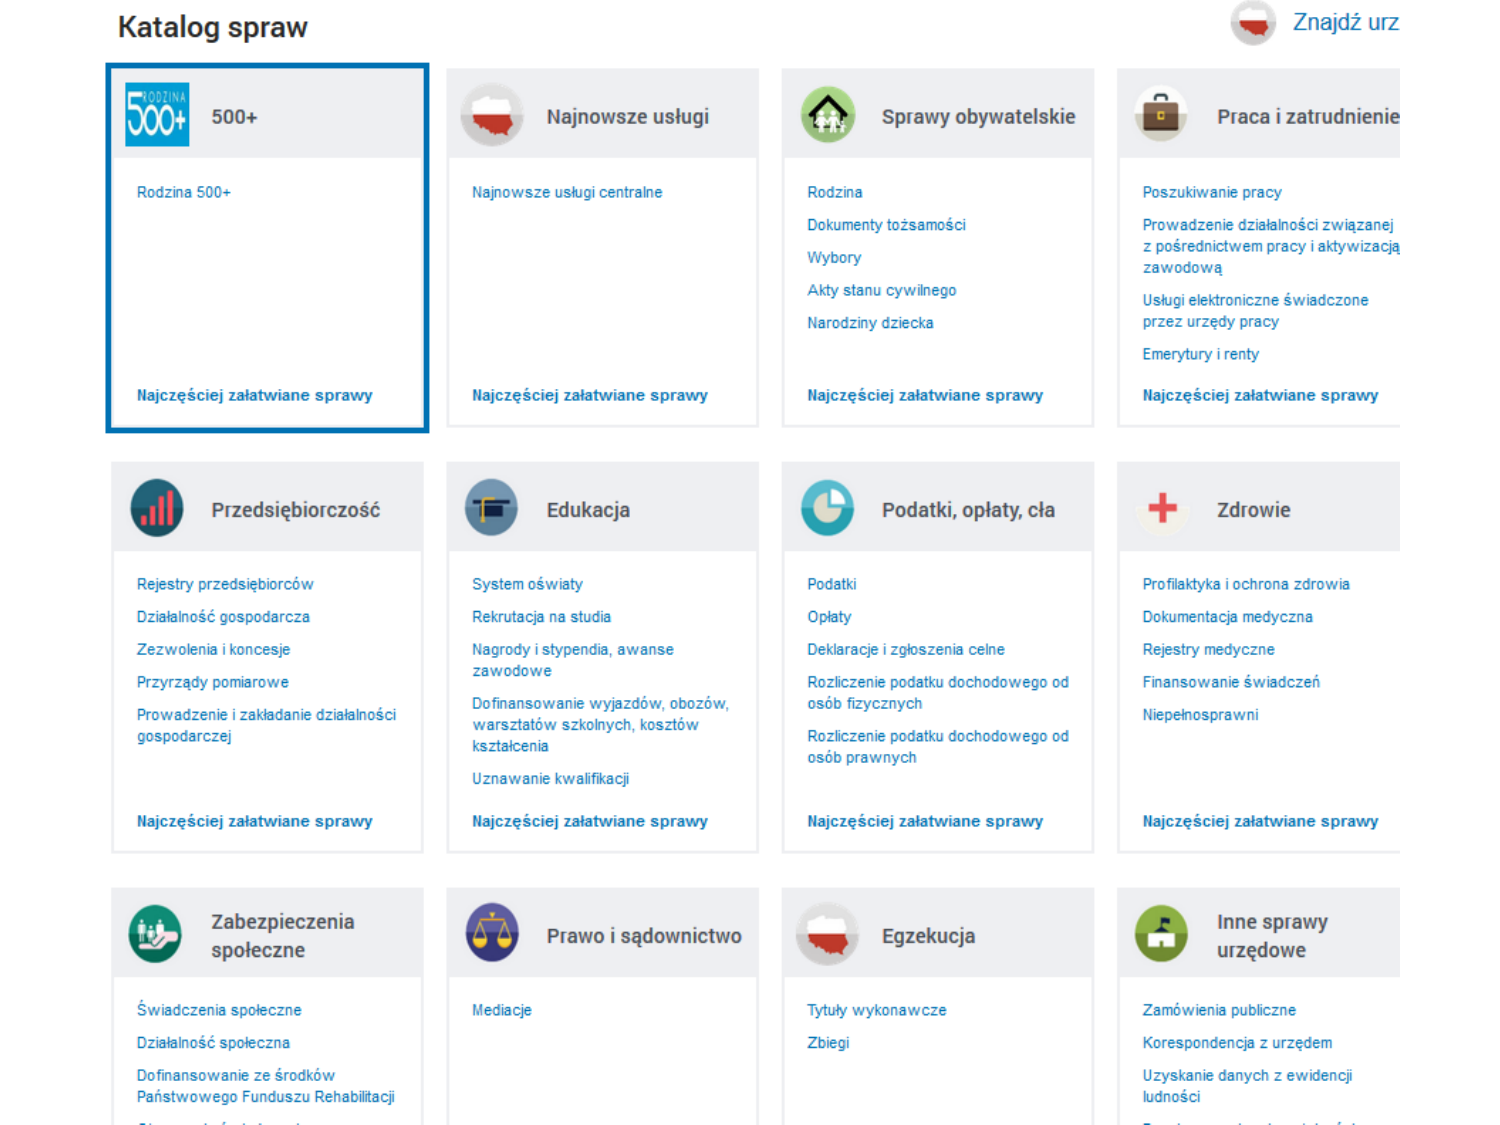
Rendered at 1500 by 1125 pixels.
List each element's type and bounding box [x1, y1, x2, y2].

picture [100, 0, 1400, 1125]
